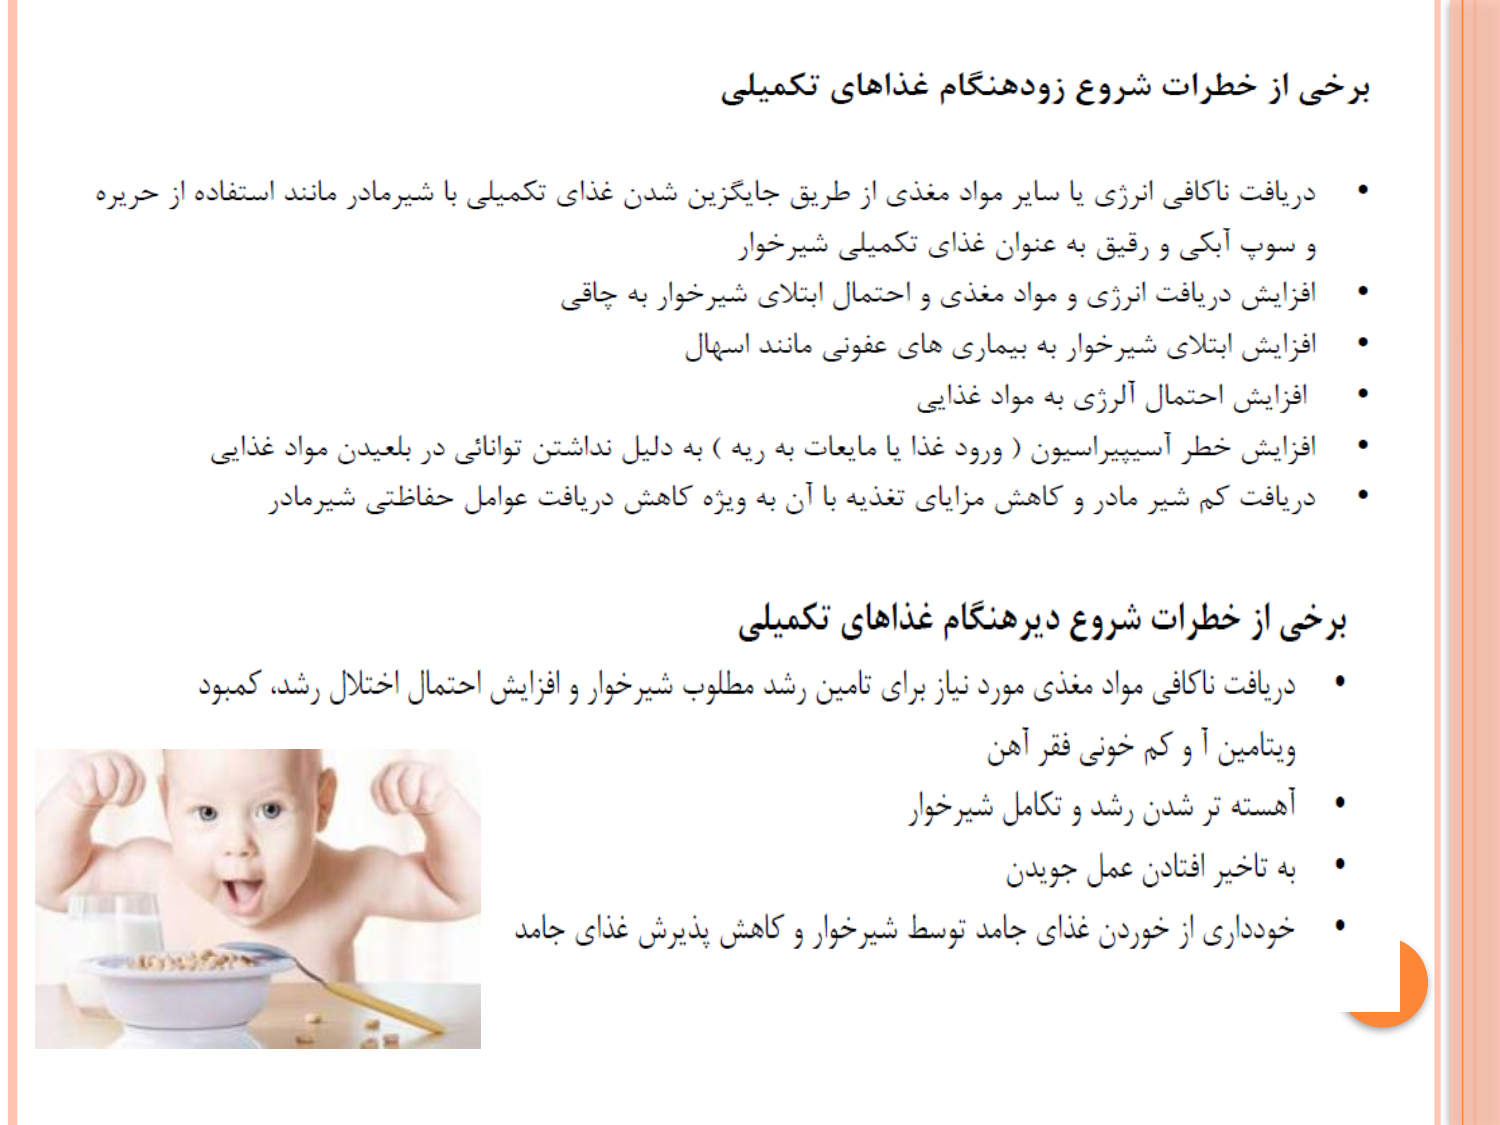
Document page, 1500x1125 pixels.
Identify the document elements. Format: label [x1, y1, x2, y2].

list [64, 58, 1413, 563]
picture [34, 585, 1401, 1049]
